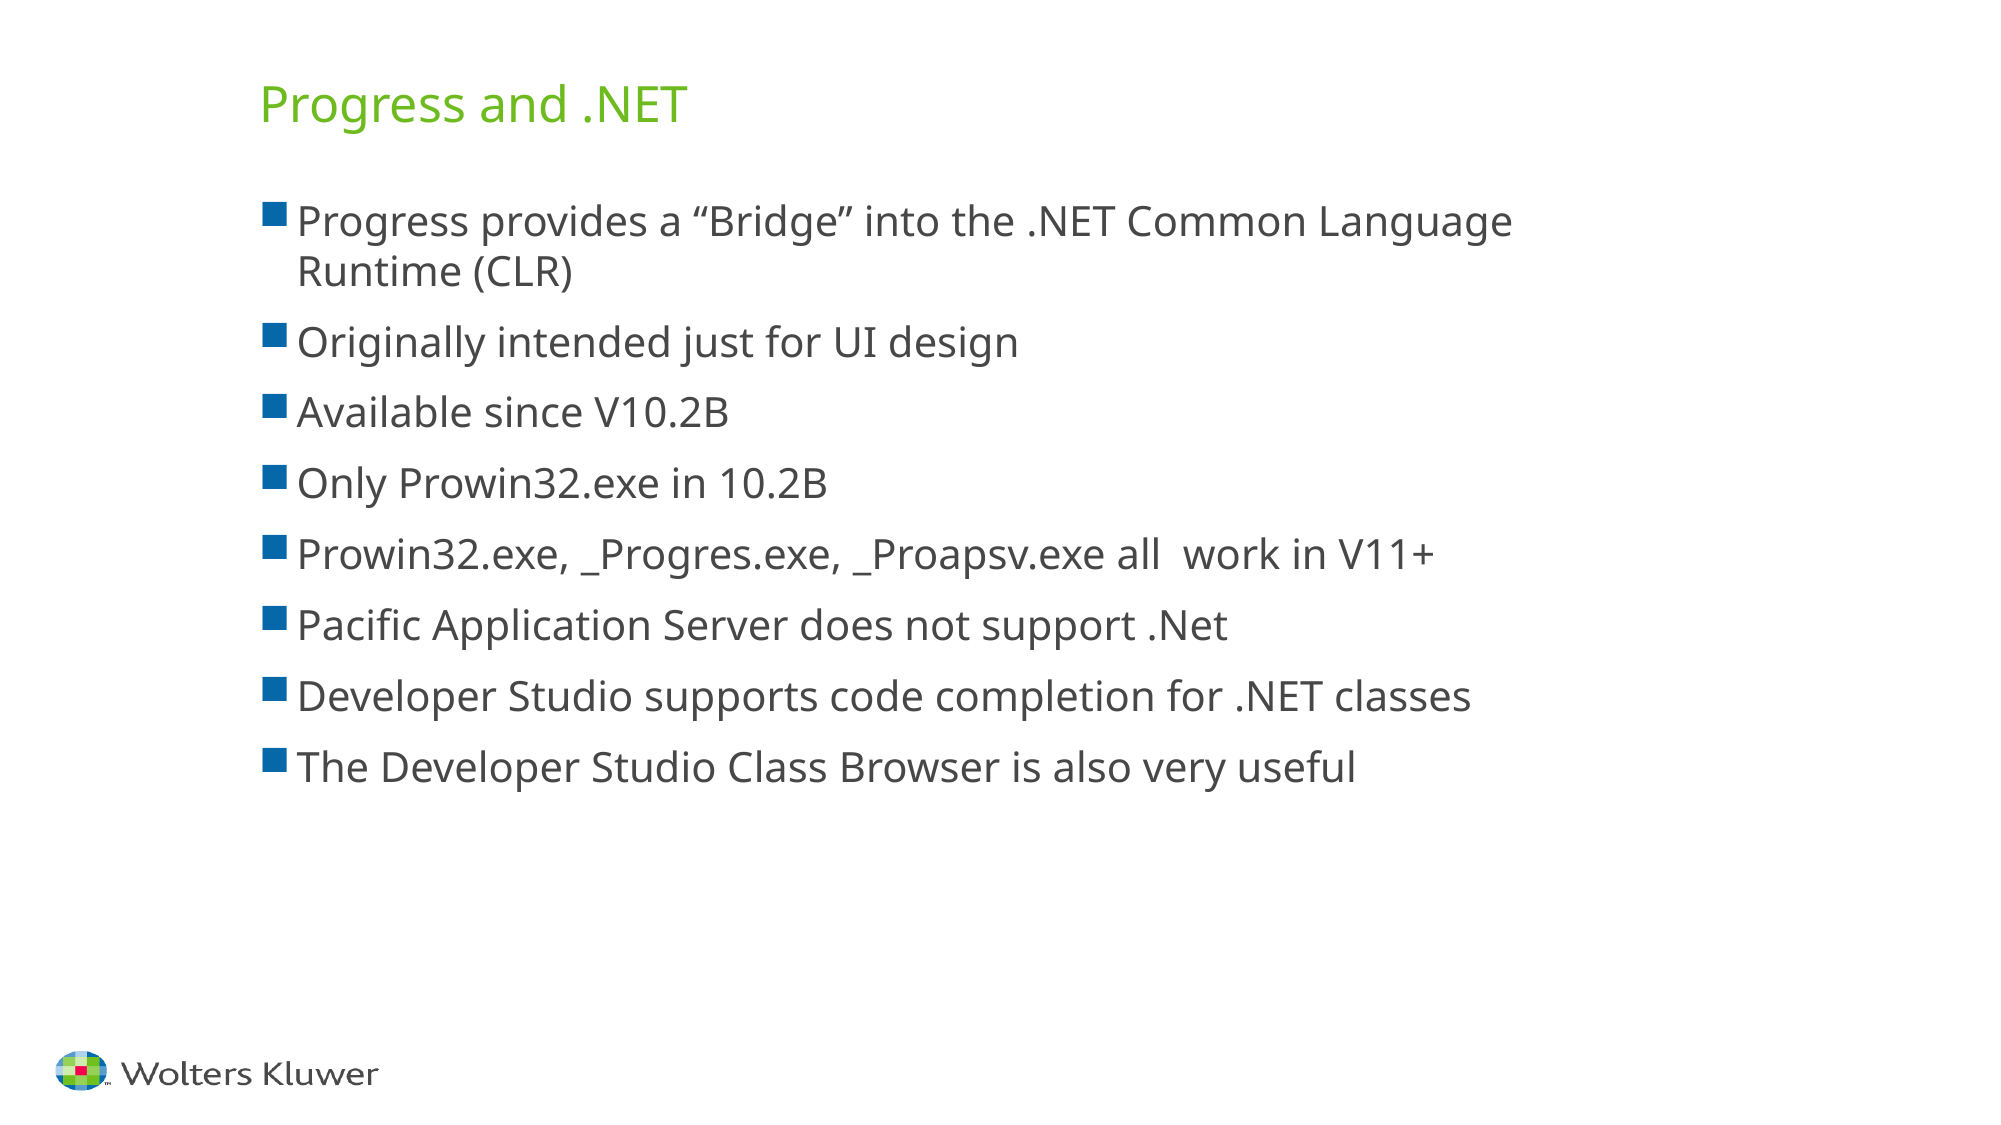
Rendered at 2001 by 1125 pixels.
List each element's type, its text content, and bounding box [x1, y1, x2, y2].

list Progress provides a “Bridge” into the .NET Common Language Runtime (CLR) Originally intended just for UI design Available since V10.2B Only Prowin32.exe in 10.2B Prowin32.exe, _Progres.exe, _Proapsv.exe all work in V11+ Pacific Application Server does not support .Net Developer Studio supports code completion for .NET classes The Developer Studio Class Browser is also very useful [243, 186, 1695, 1000]
title Progress and .NET [243, 63, 1695, 141]
